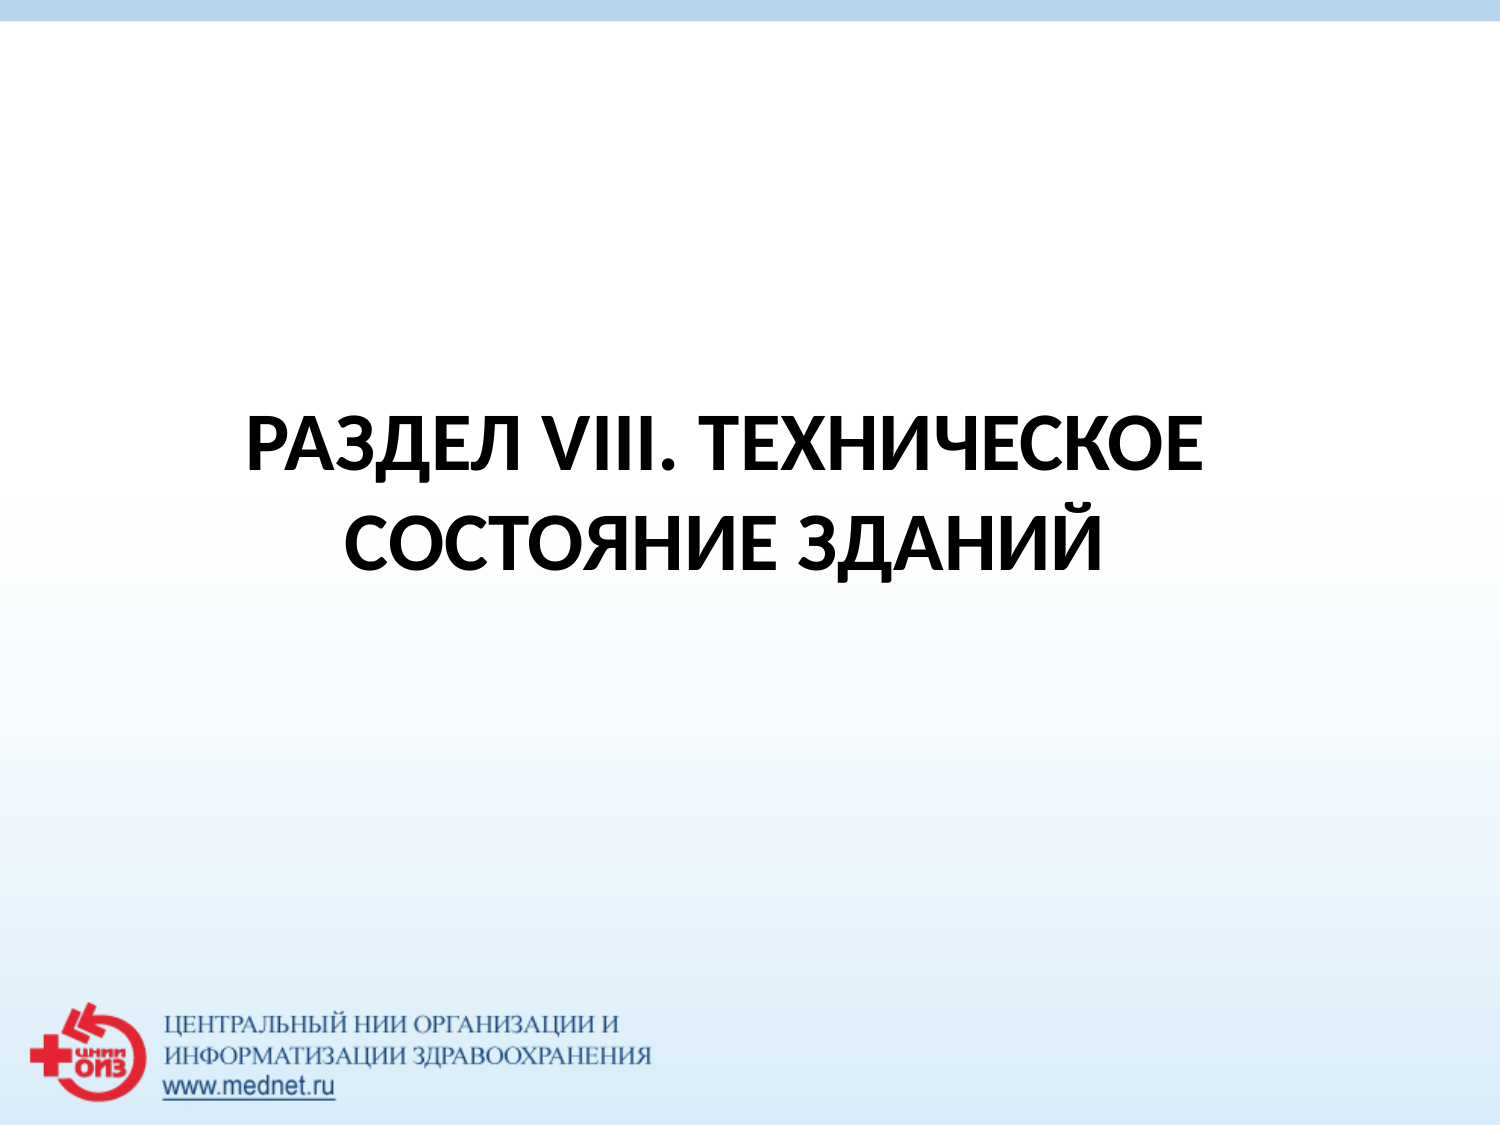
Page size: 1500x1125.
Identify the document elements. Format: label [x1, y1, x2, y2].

title [174, 275, 1275, 699]
text_box [74, 699, 1438, 1038]
picture [0, 0, 1500, 1125]
